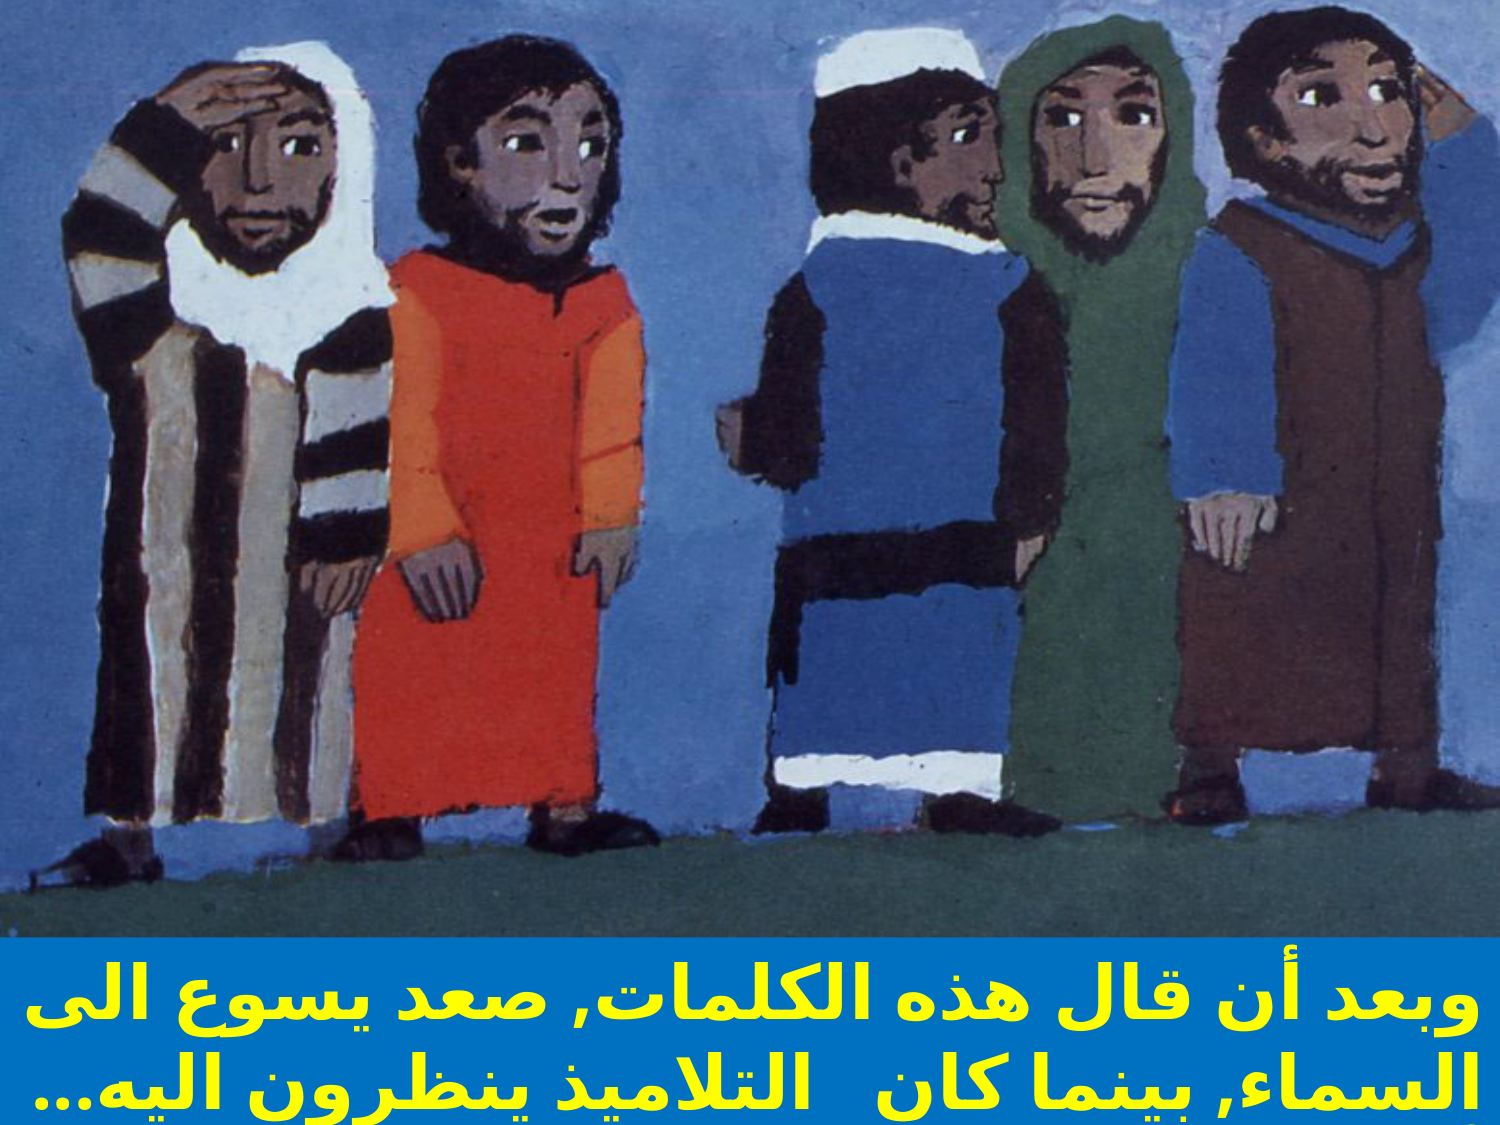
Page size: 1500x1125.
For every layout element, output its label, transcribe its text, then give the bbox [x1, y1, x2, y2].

text_box وبعد أن قال هذه الكلمات, صعد يسوع الى السماء, بينما كان التلاميذ ينظرون اليه... أخفته سحابة عن عيونهم. [0, 946, 1500, 1125]
picture [0, 0, 1500, 938]
